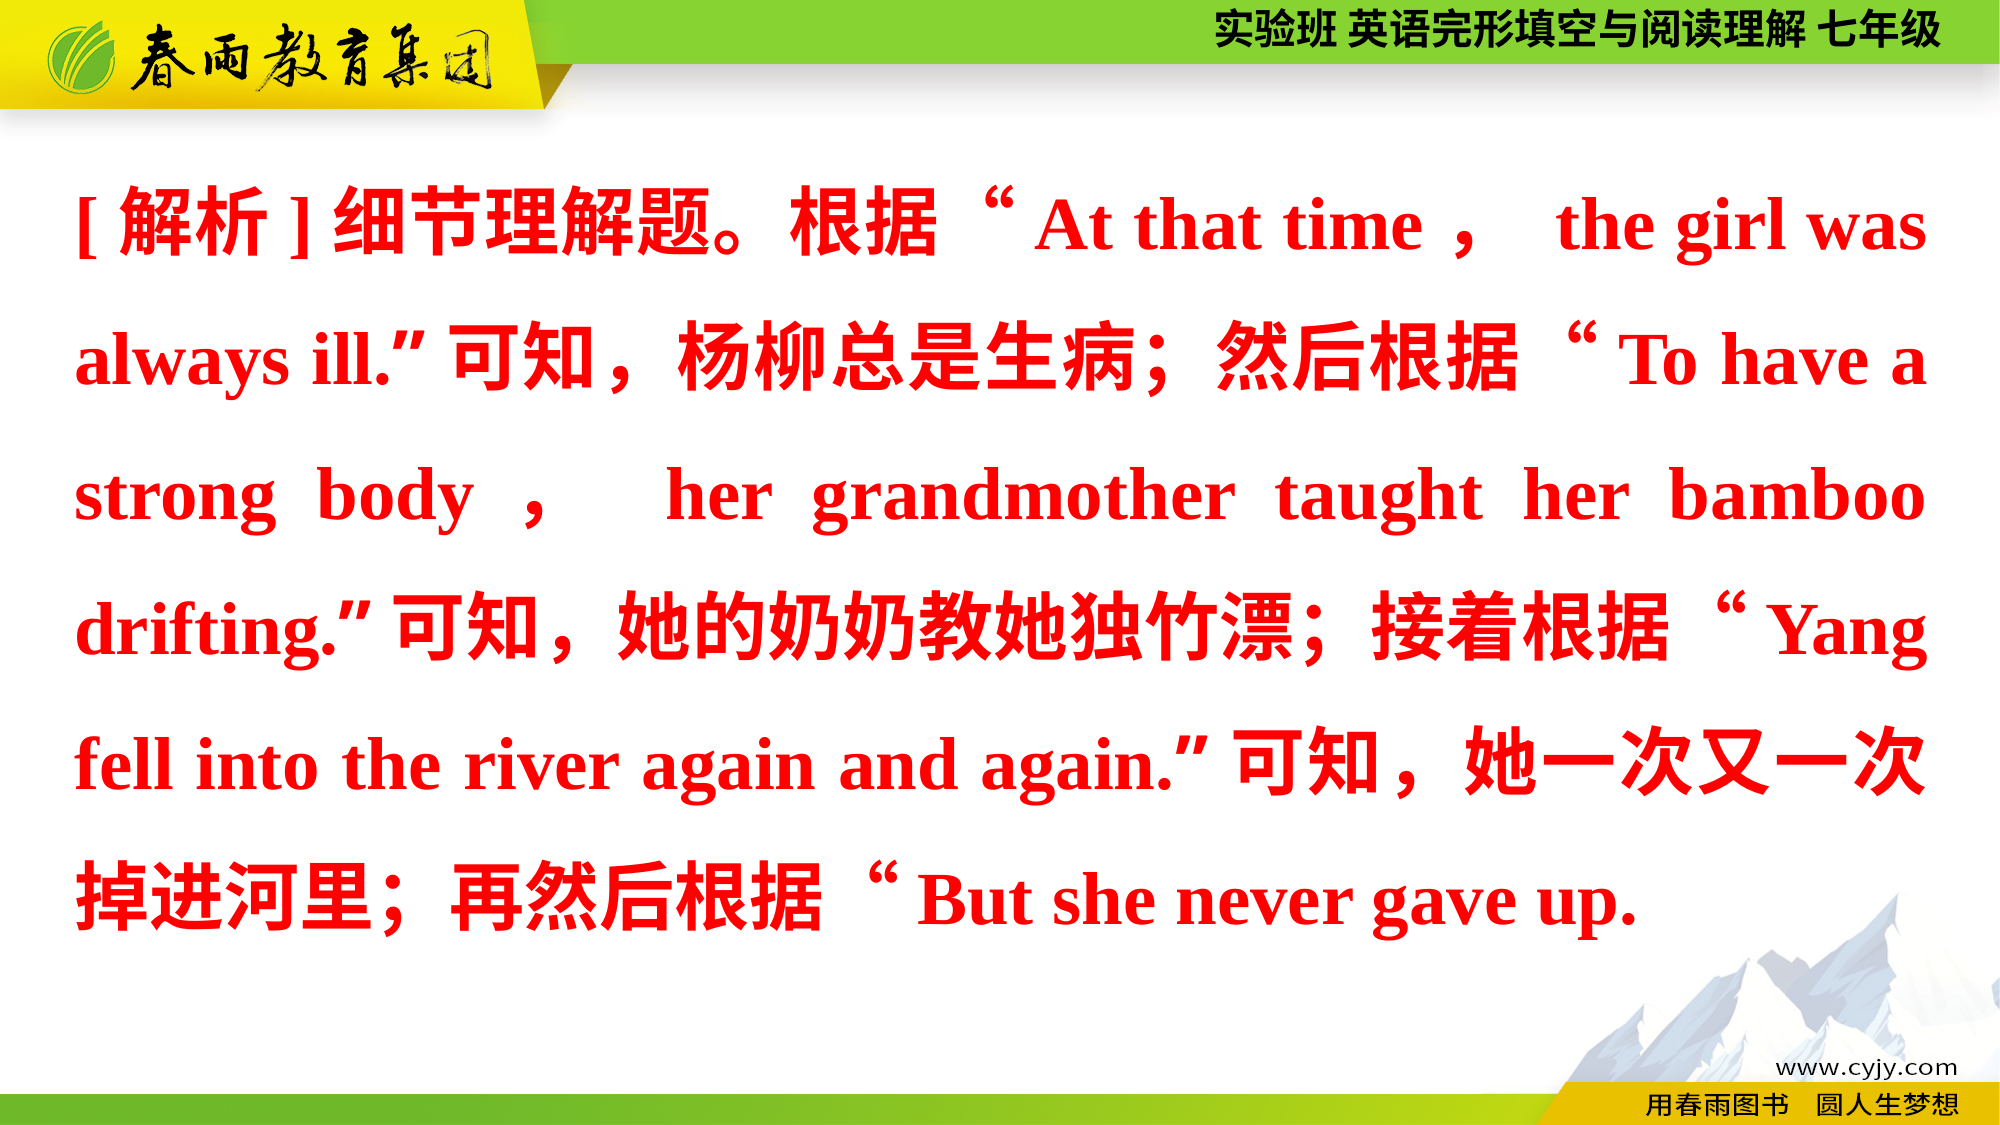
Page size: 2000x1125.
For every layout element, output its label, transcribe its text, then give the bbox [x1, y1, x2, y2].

picture [0, 0, 2000, 1125]
list [解析]细节理解题。根据“At that time， the girl was always ill.”可知，杨柳总是生病；然后根据“To have a strong body， her grandmother taught her bamboo drifting.”可知，她的奶奶教她独竹漂；接着根据“Yang fell into the river again and again.”可知，她一次又一次掉进河里；再然后根据“But she never gave up. [59, 122, 1944, 939]
